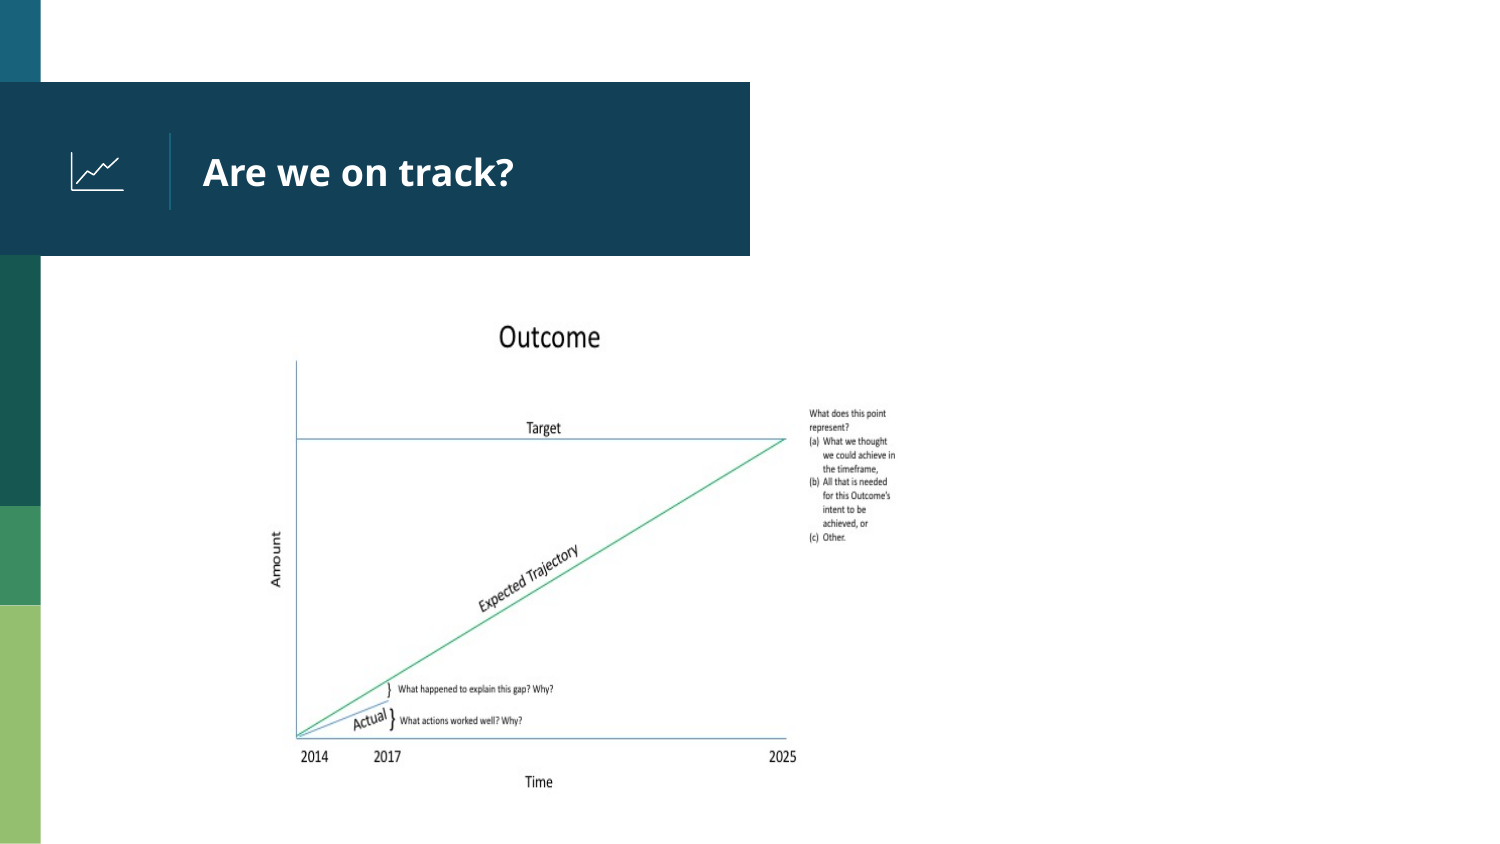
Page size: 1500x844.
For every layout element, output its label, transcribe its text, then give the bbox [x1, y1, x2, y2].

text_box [71, 152, 124, 191]
picture [187, 302, 914, 796]
title Are we on track? [187, 87, 715, 256]
